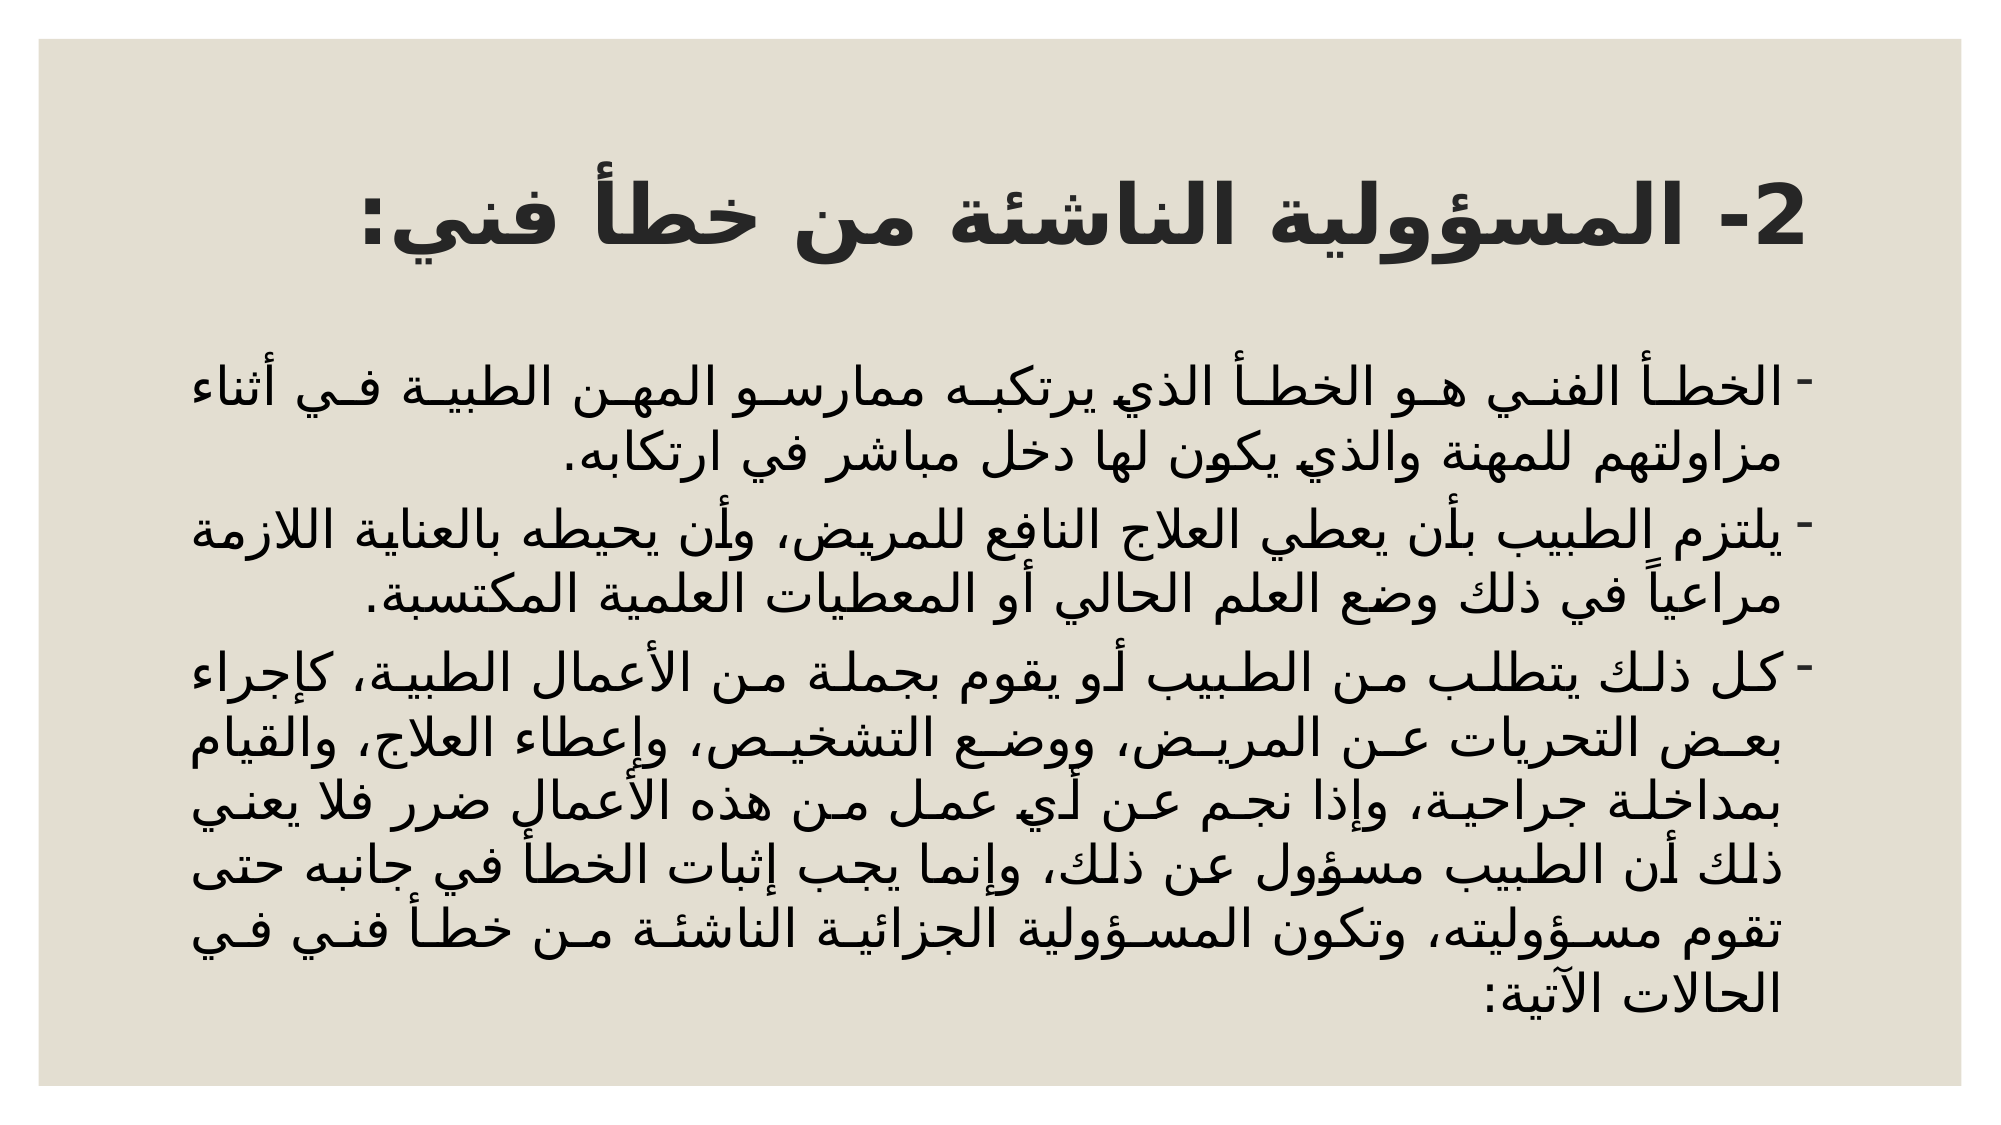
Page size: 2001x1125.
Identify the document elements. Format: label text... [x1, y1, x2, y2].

list الخطأ الفني هو الخطأ الذي يرتكبه ممارسو المهن الطبية في أثناء مزاولتهم للمهنة والذي يكون لها دخل مباشر في ارتكابه. يلتزم الطبيب بأن يعطي العلاج النافع للمريض، وأن يحيطه بالعناية اللازمة مراعياً في ذلك وضع العلم الحالي أو المعطيات العلمية المكتسبة. كل ذلك يتطلب من الطبيب أو يقوم بجملة من الأعمال الطبية، كإجراء بعض التحريات عن المريض، ووضع التشخيص، وإعطاء العلاج، والقيام بمداخلة جراحية، وإذا نجم عن أي عمل من هذه الأعمال ضرر فلا يعني ذلك أن الطبيب مسؤول عن ذلك، وإنما يجب إثبات الخطأ في جانبه حتى تقوم مسؤوليته، وتكون المسؤولية الجزائية الناشئة من خطأ فني في الحالات الآتية: [174, 345, 1825, 1100]
title 2- المسؤولية الناشئة من خطأ فني: [174, 105, 1825, 331]
